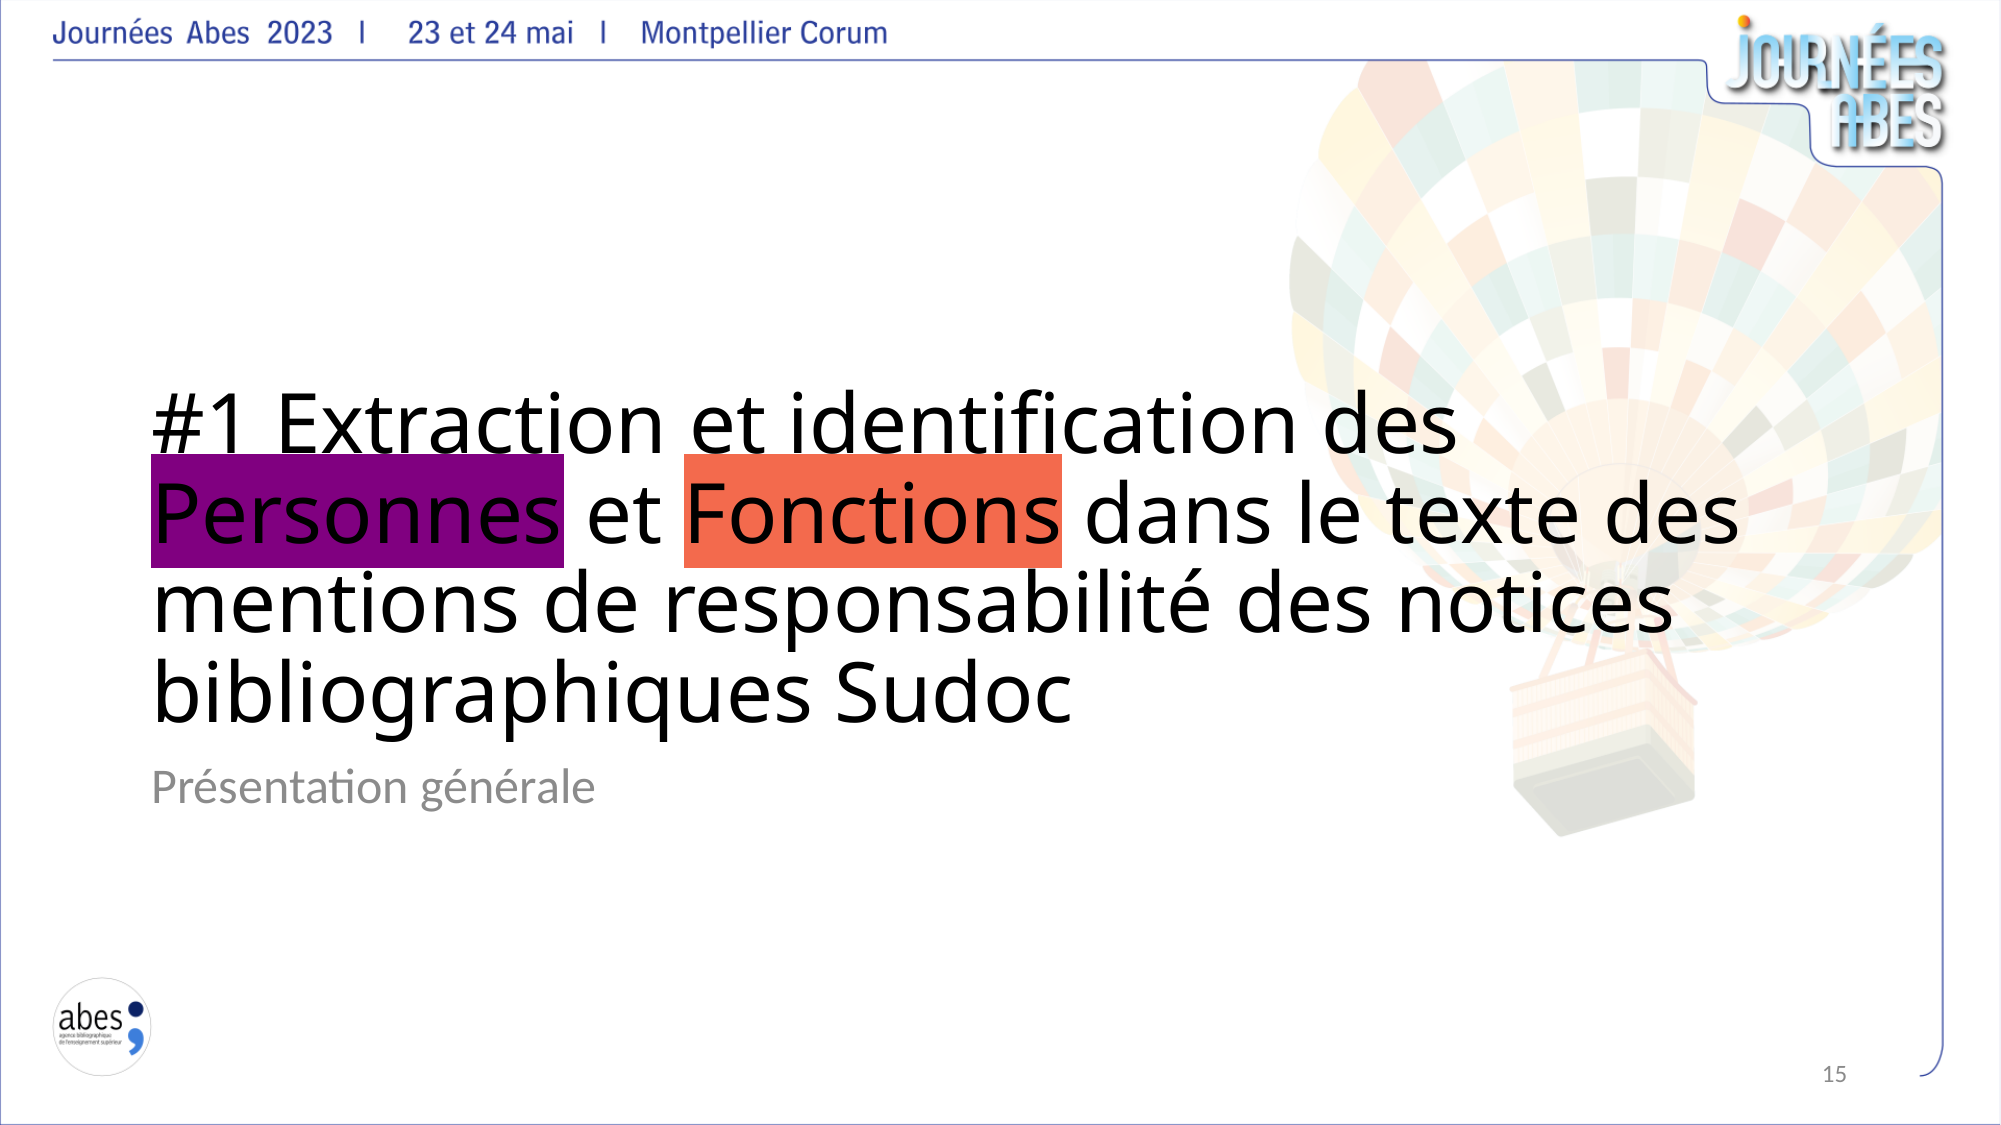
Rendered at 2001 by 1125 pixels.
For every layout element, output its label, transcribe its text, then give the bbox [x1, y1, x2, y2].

list Présentation générale [136, 752, 1862, 999]
title #1 Extraction et identification des Personnes et Fonctions dans le texte des mentions de responsabilité des notices bibliographiques Sudoc [136, 280, 1862, 749]
picture [0, 0, 2001, 1125]
slide_number 15 [1412, 1042, 1863, 1103]
